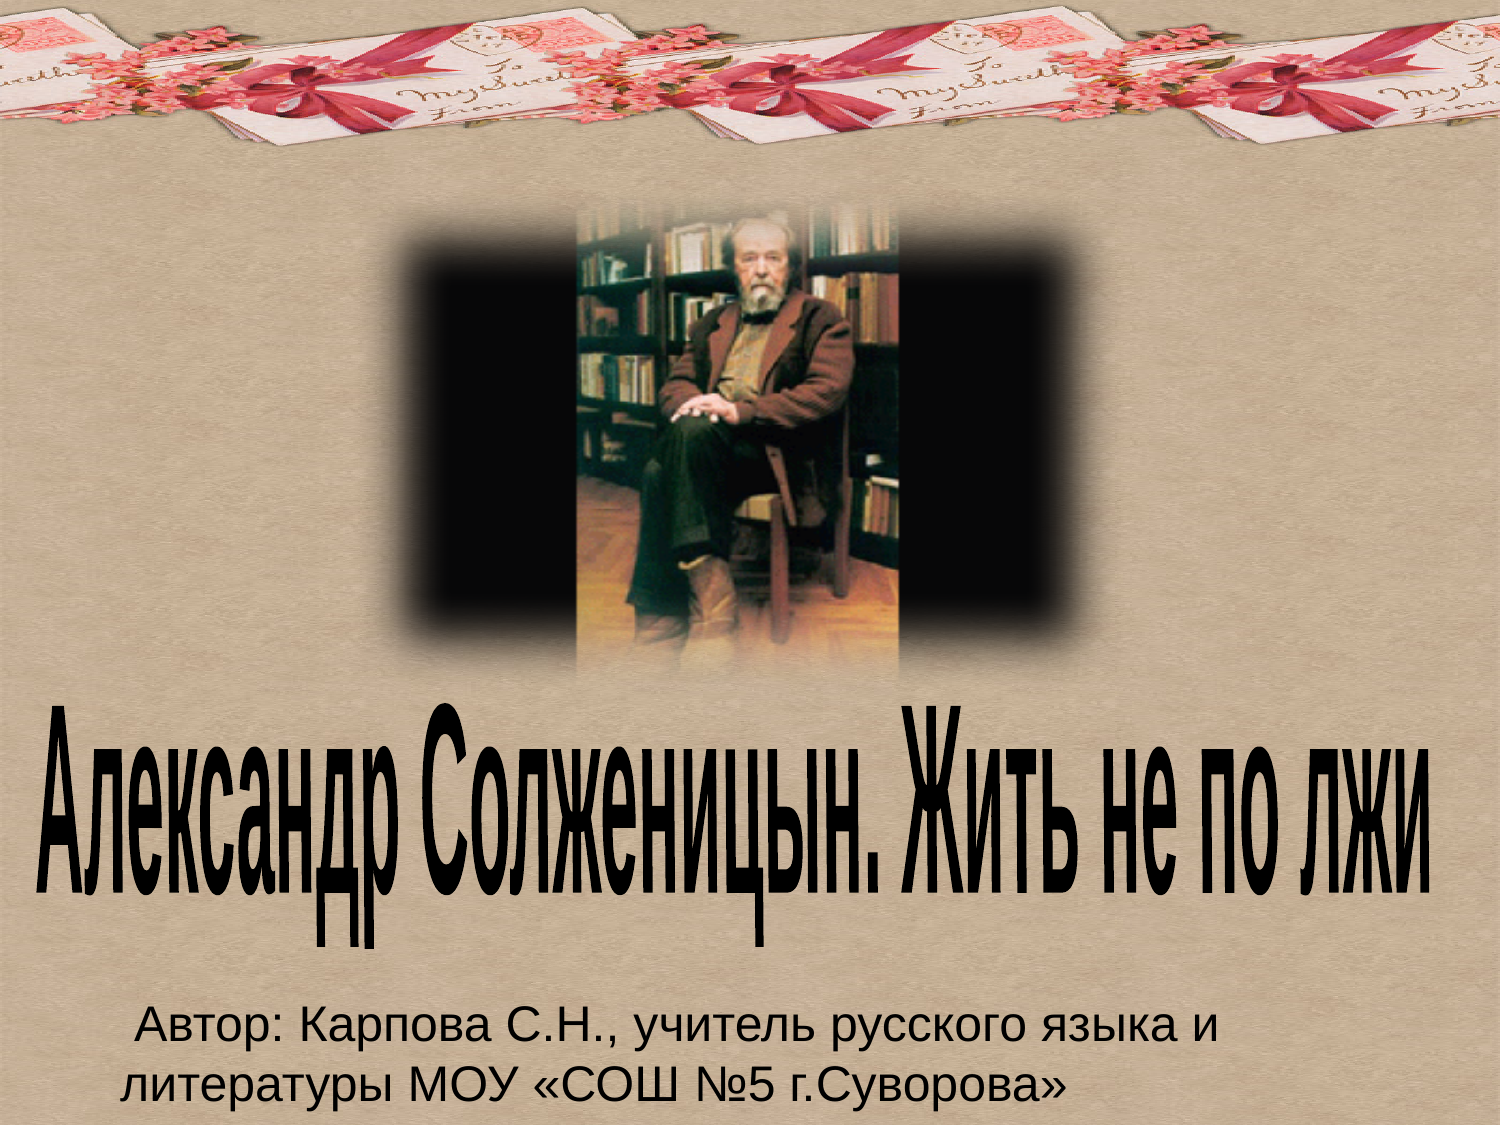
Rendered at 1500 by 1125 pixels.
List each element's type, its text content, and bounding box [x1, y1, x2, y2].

text_box Автор: Карпова С.Н., учитель русского языка и литературы МОУ «СОШ №5 г.Суворова» [105, 984, 1278, 1120]
picture [0, 0, 1500, 1125]
